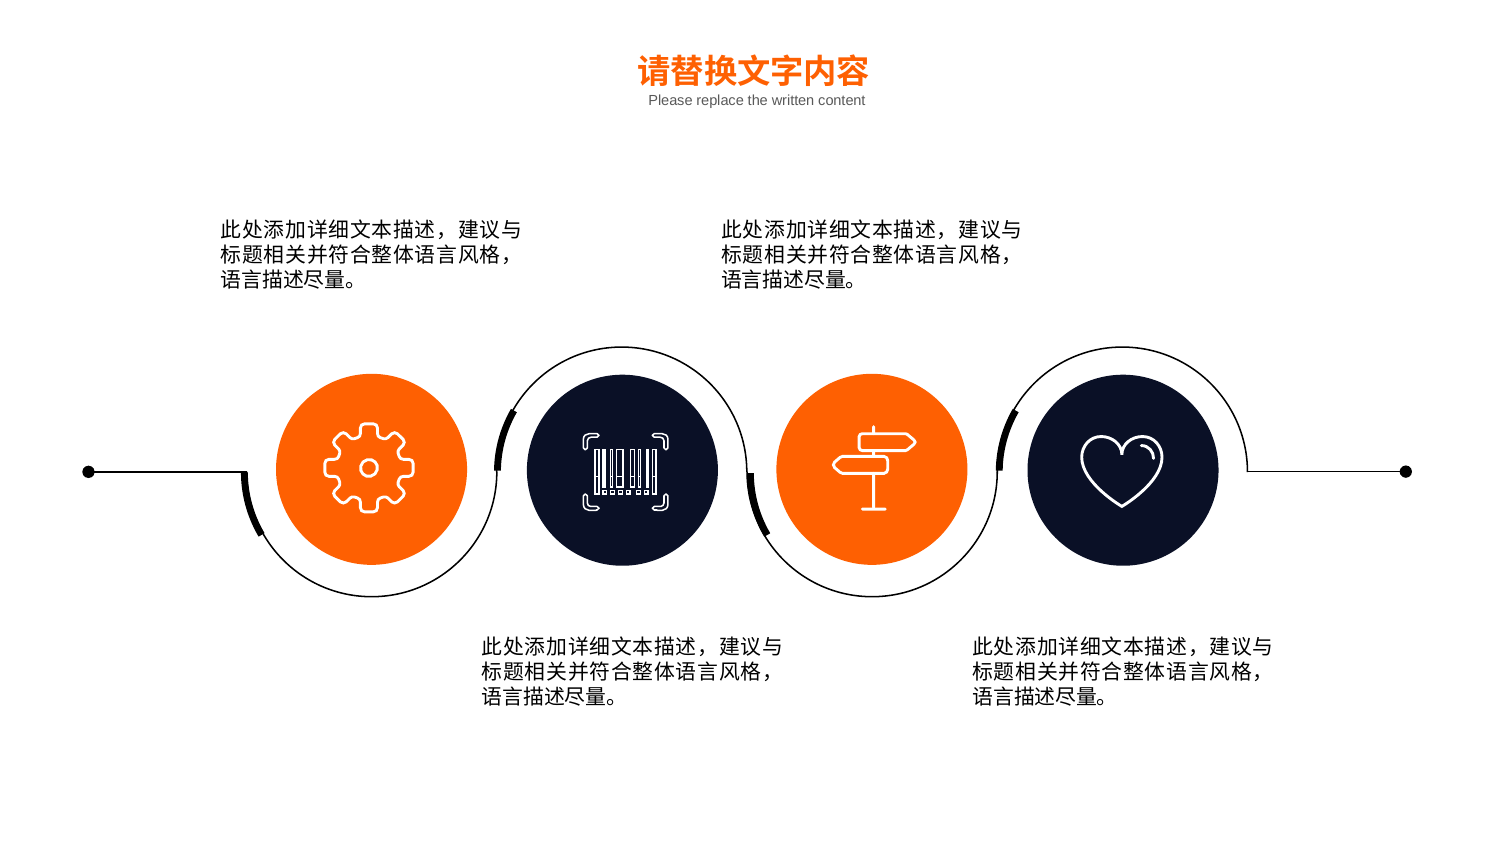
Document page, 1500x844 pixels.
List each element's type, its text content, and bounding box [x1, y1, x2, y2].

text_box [1027, 374, 1219, 566]
text_box 此处添加详细文本描述，建议与标题相关并符合整体语言风格，语言描述尽量。 [957, 626, 1289, 716]
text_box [275, 373, 468, 565]
text_box 此处添加详细文本描述，建议与标题相关并符合整体语言风格，语言描述尽量。 [467, 626, 798, 716]
text_box 此处添加详细文本描述，建议与标题相关并符合整体语言风格，语言描述尽量。 [206, 209, 537, 299]
text_box 请替换文字内容 [622, 42, 886, 98]
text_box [88, 344, 1406, 601]
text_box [526, 374, 718, 566]
text_box 此处添加详细文本描述，建议与标题相关并符合整体语言风格，语言描述尽量。 [706, 209, 1038, 299]
text_box Please replace the written content [633, 98, 881, 116]
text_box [776, 373, 968, 565]
